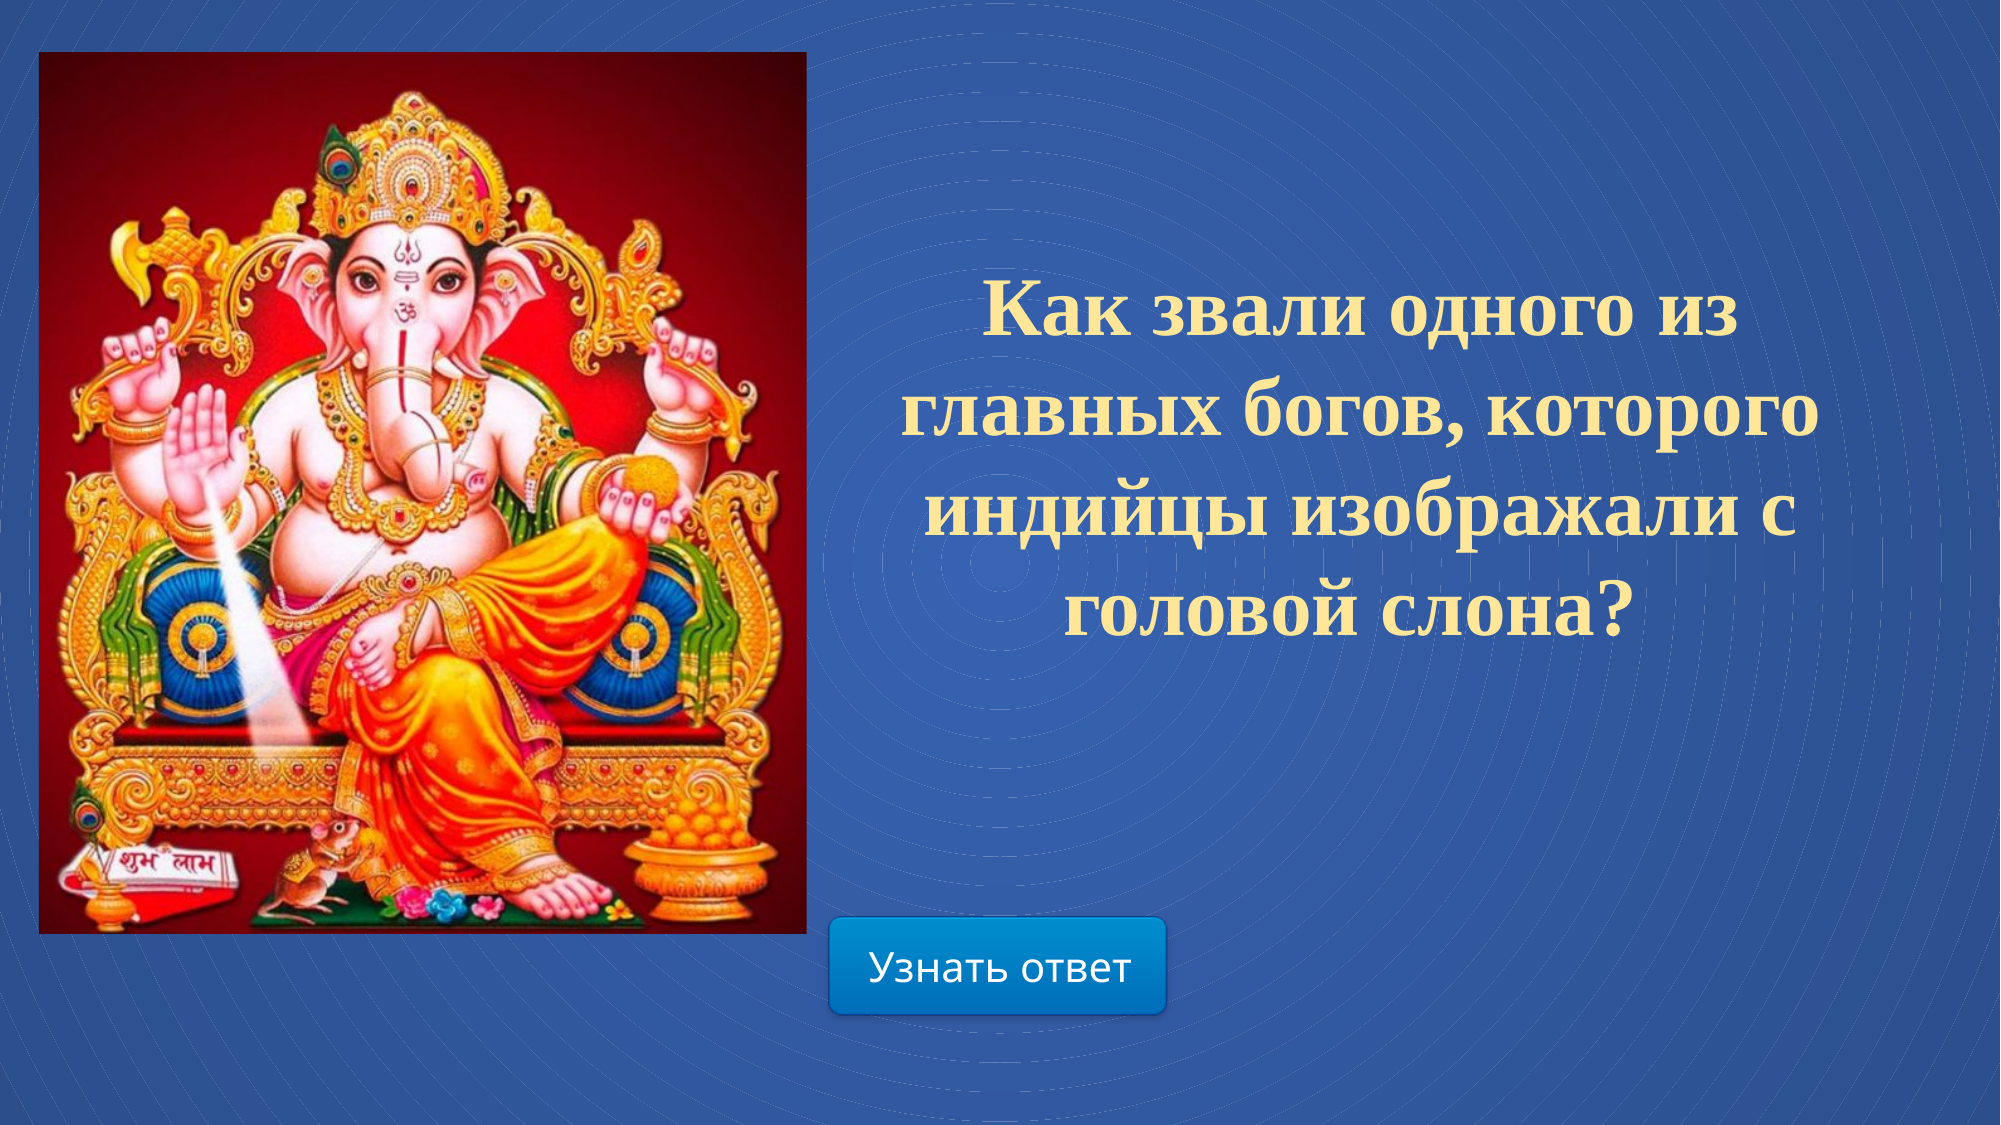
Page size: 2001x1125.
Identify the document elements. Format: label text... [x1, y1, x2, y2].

picture [38, 52, 1180, 1035]
text_box Как звали одного из главных богов, которого индийцы изображали с головой слона? [852, 244, 1869, 660]
